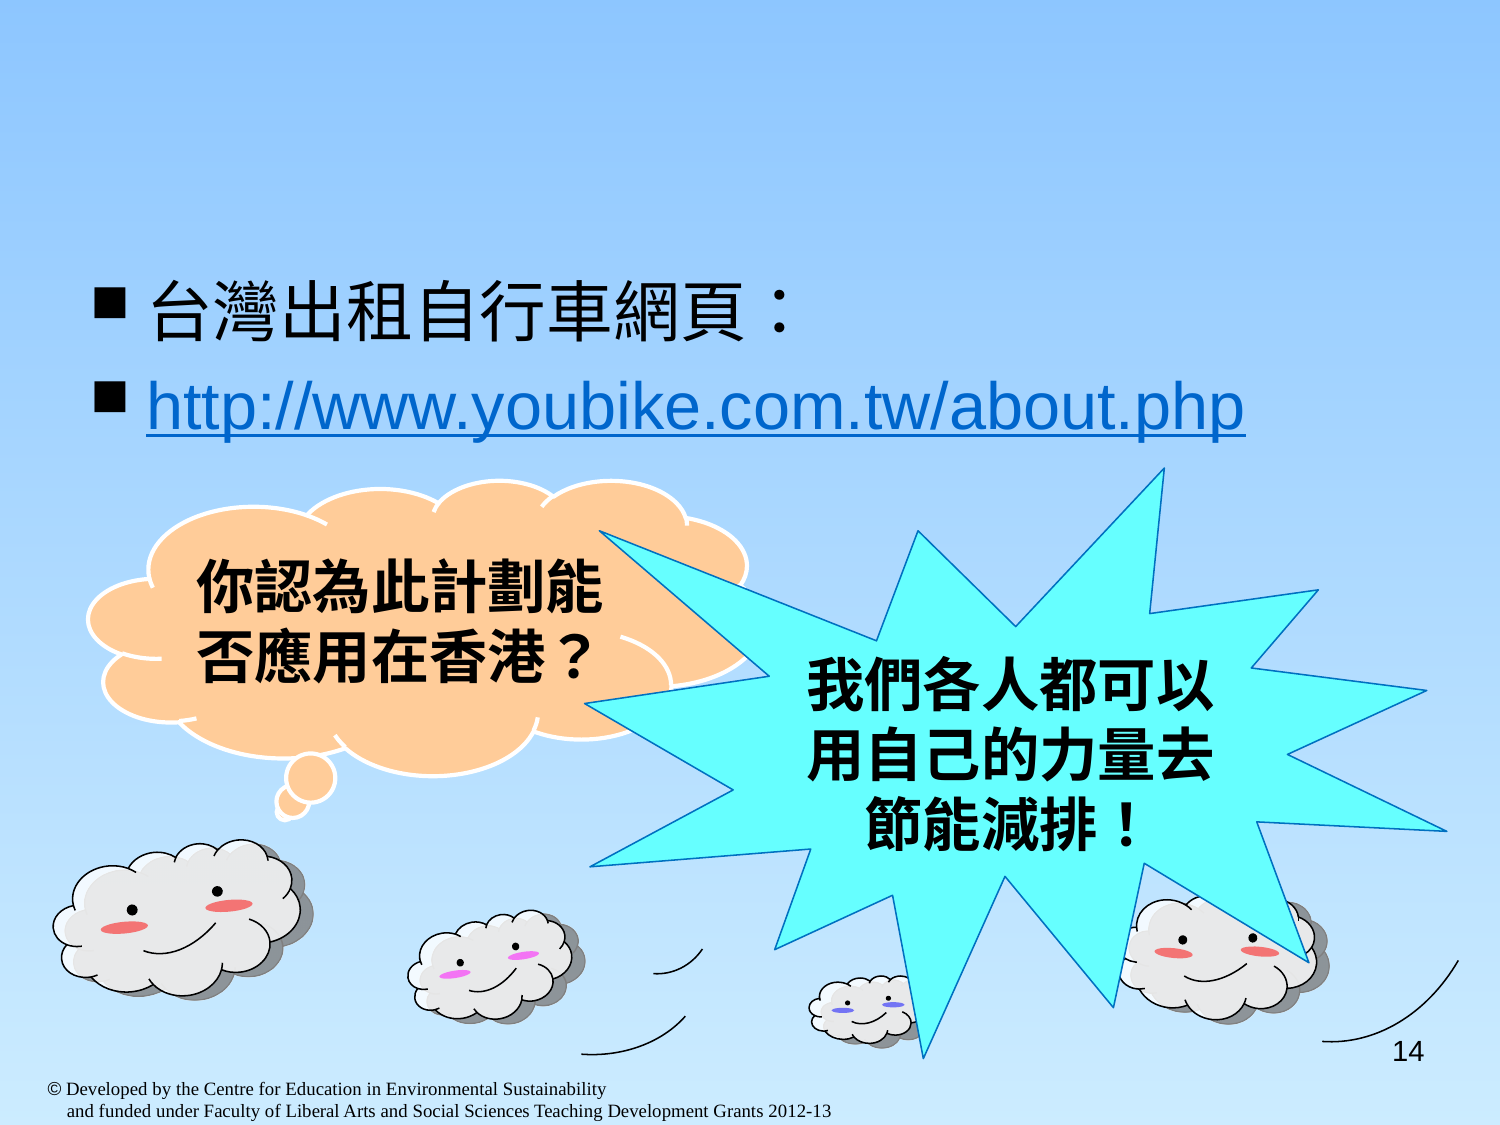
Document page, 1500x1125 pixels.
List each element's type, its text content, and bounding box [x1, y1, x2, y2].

list 台灣出租自行車網頁： http://www.youbike.com.tw/about.php [74, 262, 1459, 870]
text_box 我們各人都可以用自己的力量去節能減排！ [584, 468, 1447, 1059]
text_box 你認為此計劃能否應用在香港？ [85, 478, 750, 823]
slide_number 14 [1143, 1024, 1440, 1103]
text_box © Developed by the Centre for Education in Environmental Sustainability and funded under Faculty of Liberal Arts and Social Sciences Teaching Development Grants 2012-13 [33, 1069, 852, 1125]
